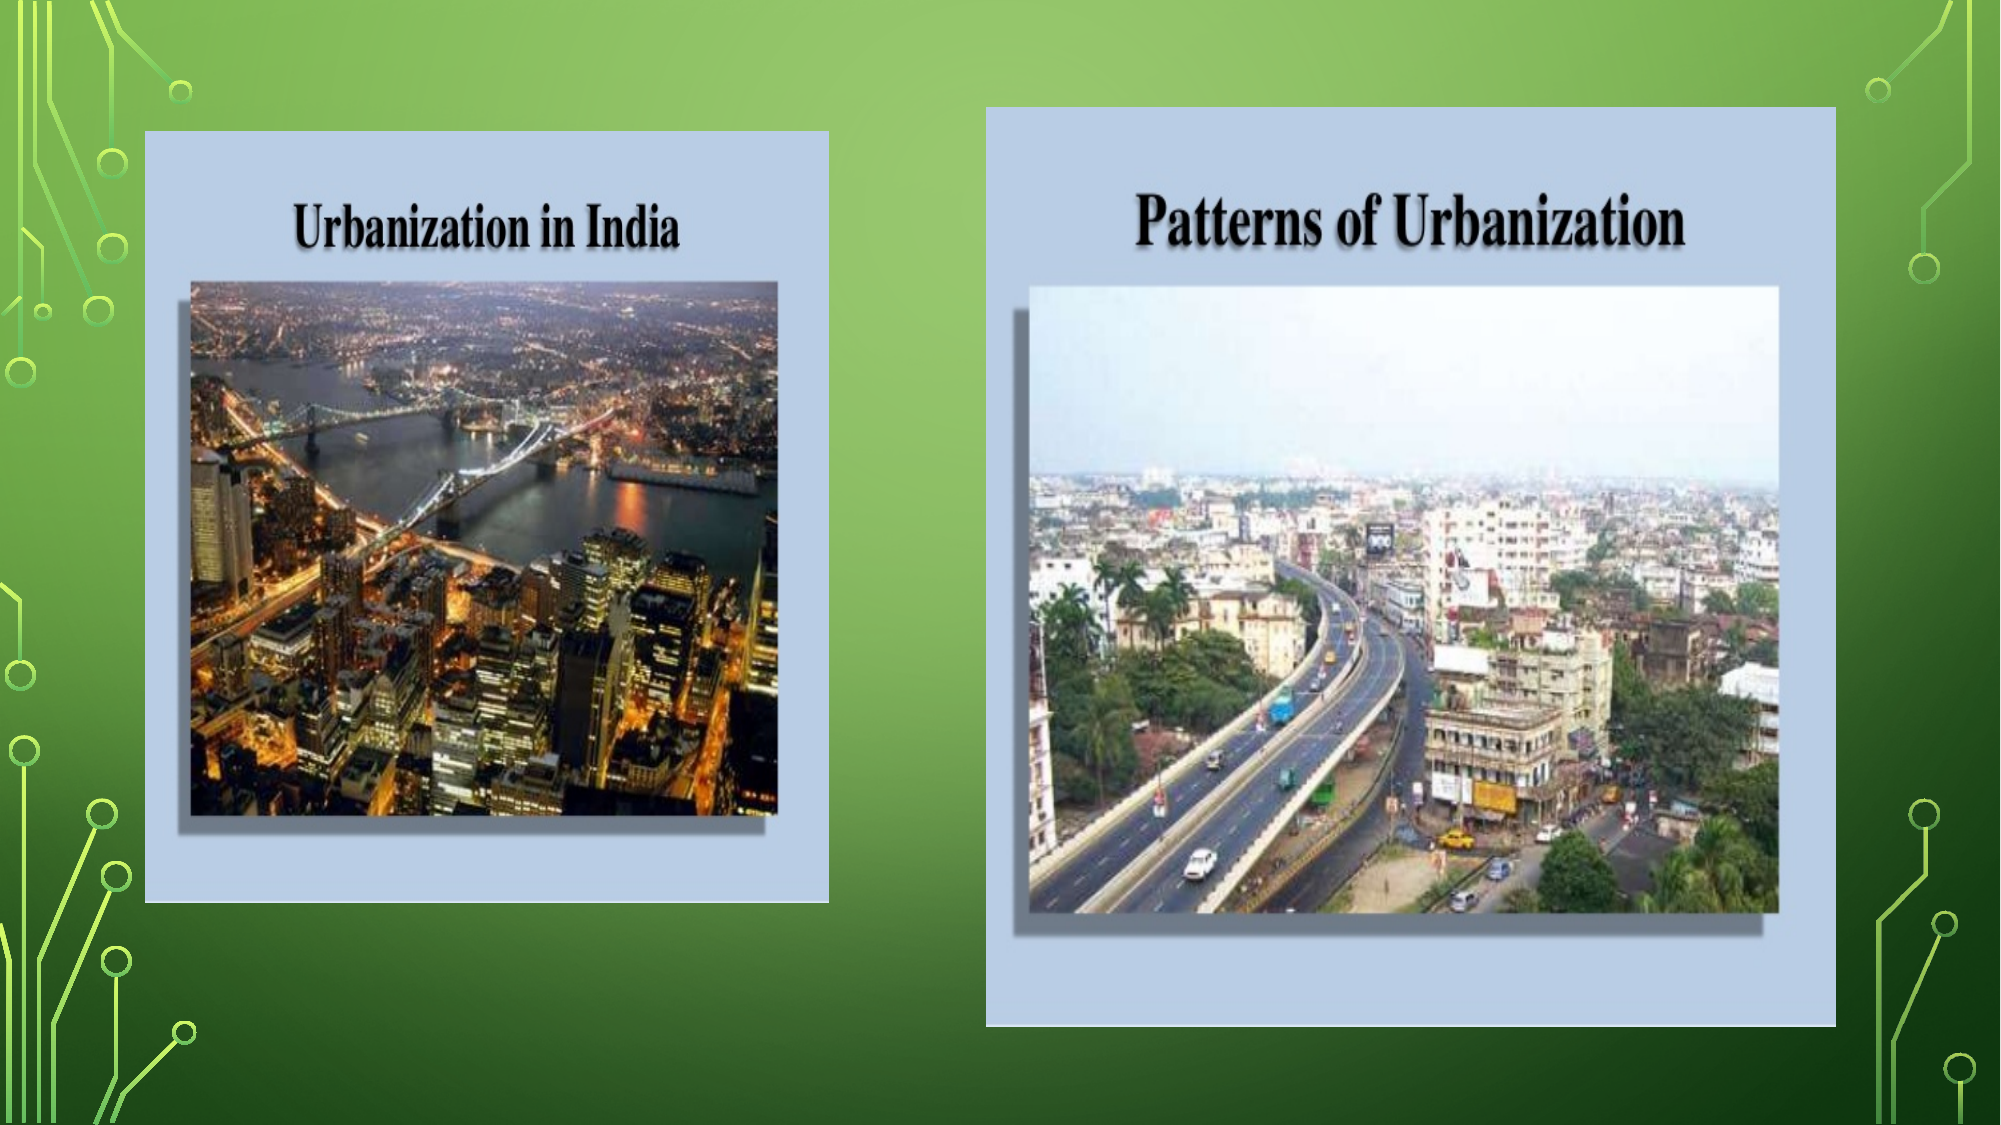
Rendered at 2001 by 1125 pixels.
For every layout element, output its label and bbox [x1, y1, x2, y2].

list [986, 107, 1836, 1028]
picture [145, 131, 829, 904]
